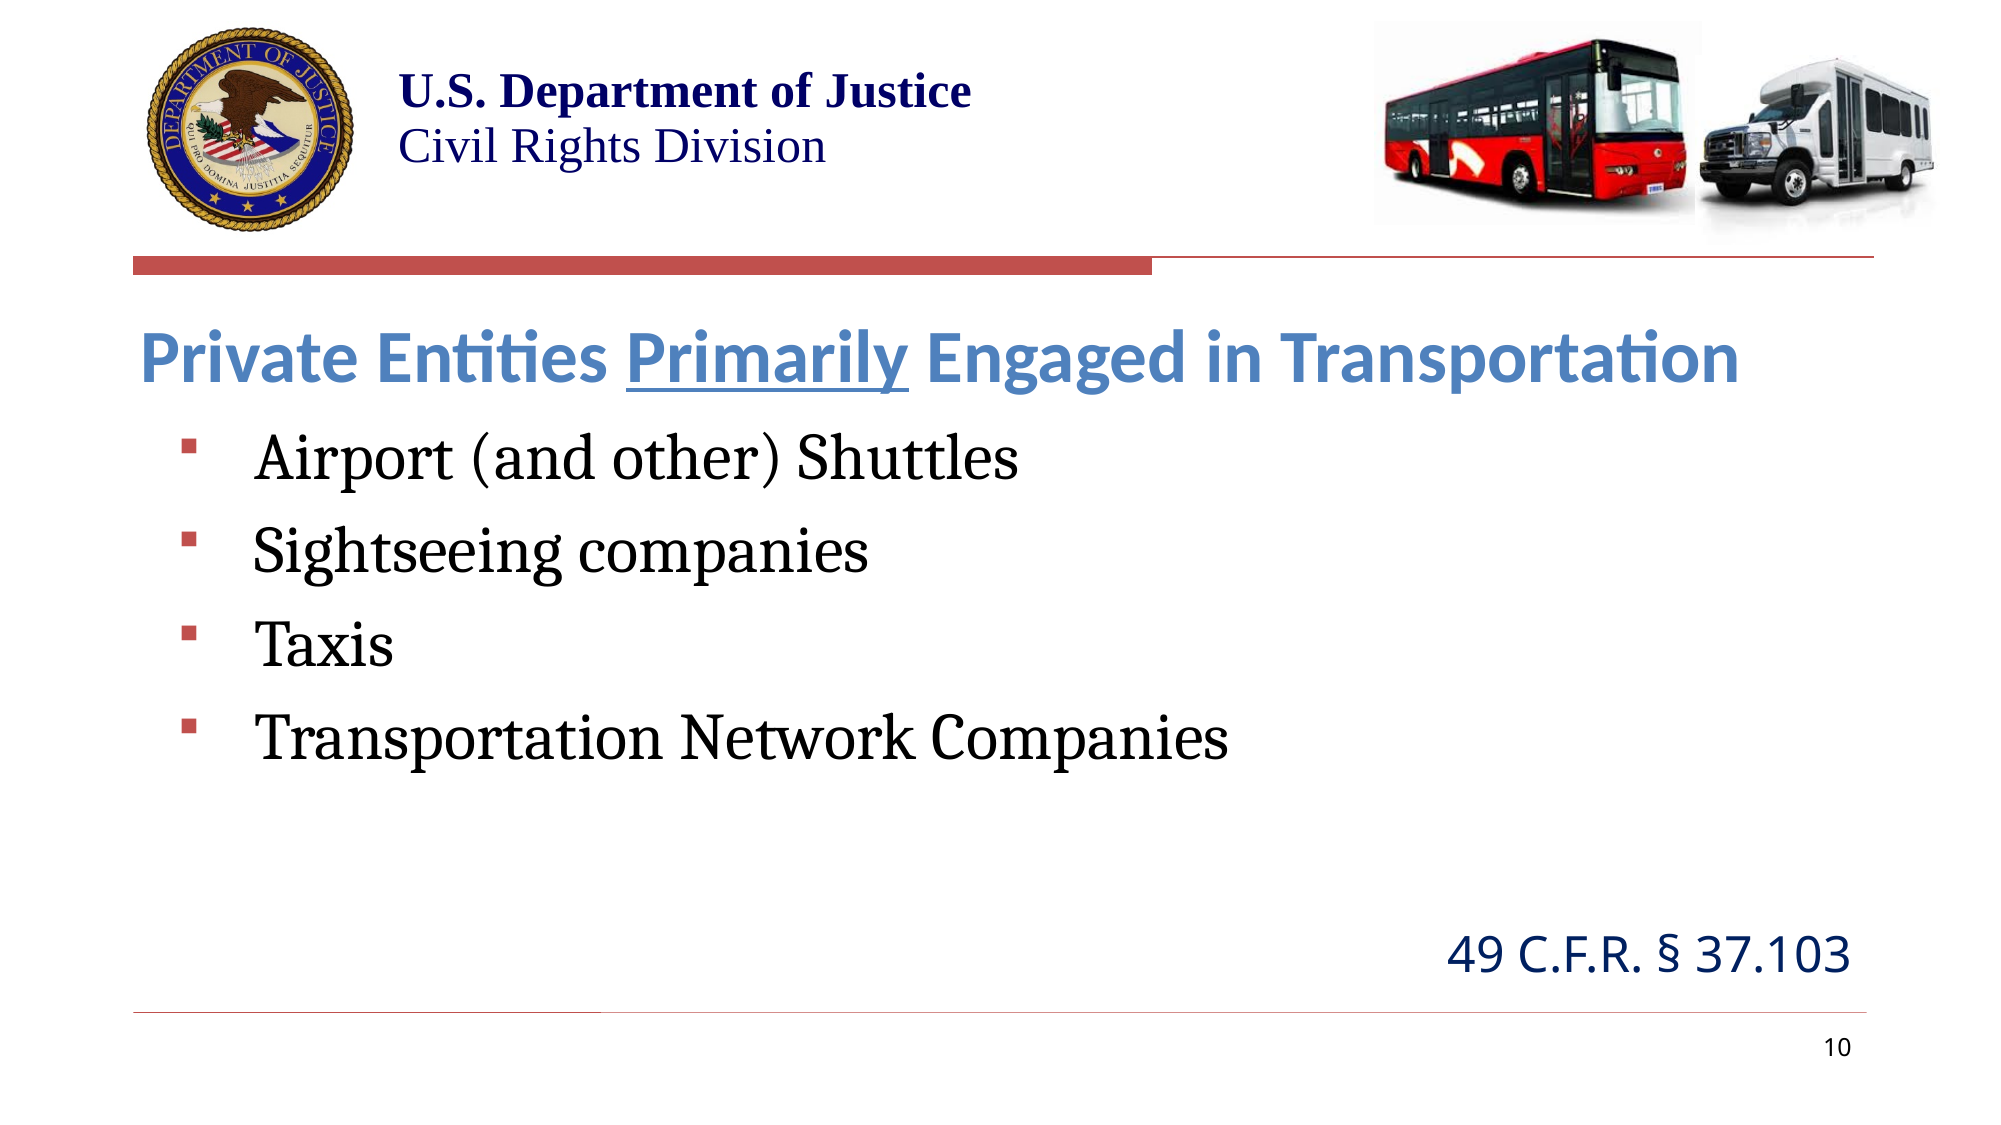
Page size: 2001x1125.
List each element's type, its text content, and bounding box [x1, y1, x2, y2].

picture [1374, 21, 1940, 245]
slide_number 10 [1433, 1024, 1867, 1103]
title Private Entities Primarily Engaged in Transportation [124, 279, 1867, 406]
list Airport (and other) Shuttles Sightseeing companies Taxis Transportation Network Companies 49 C.F.R. § 37.103 [162, 404, 1867, 976]
picture [137, 21, 363, 238]
